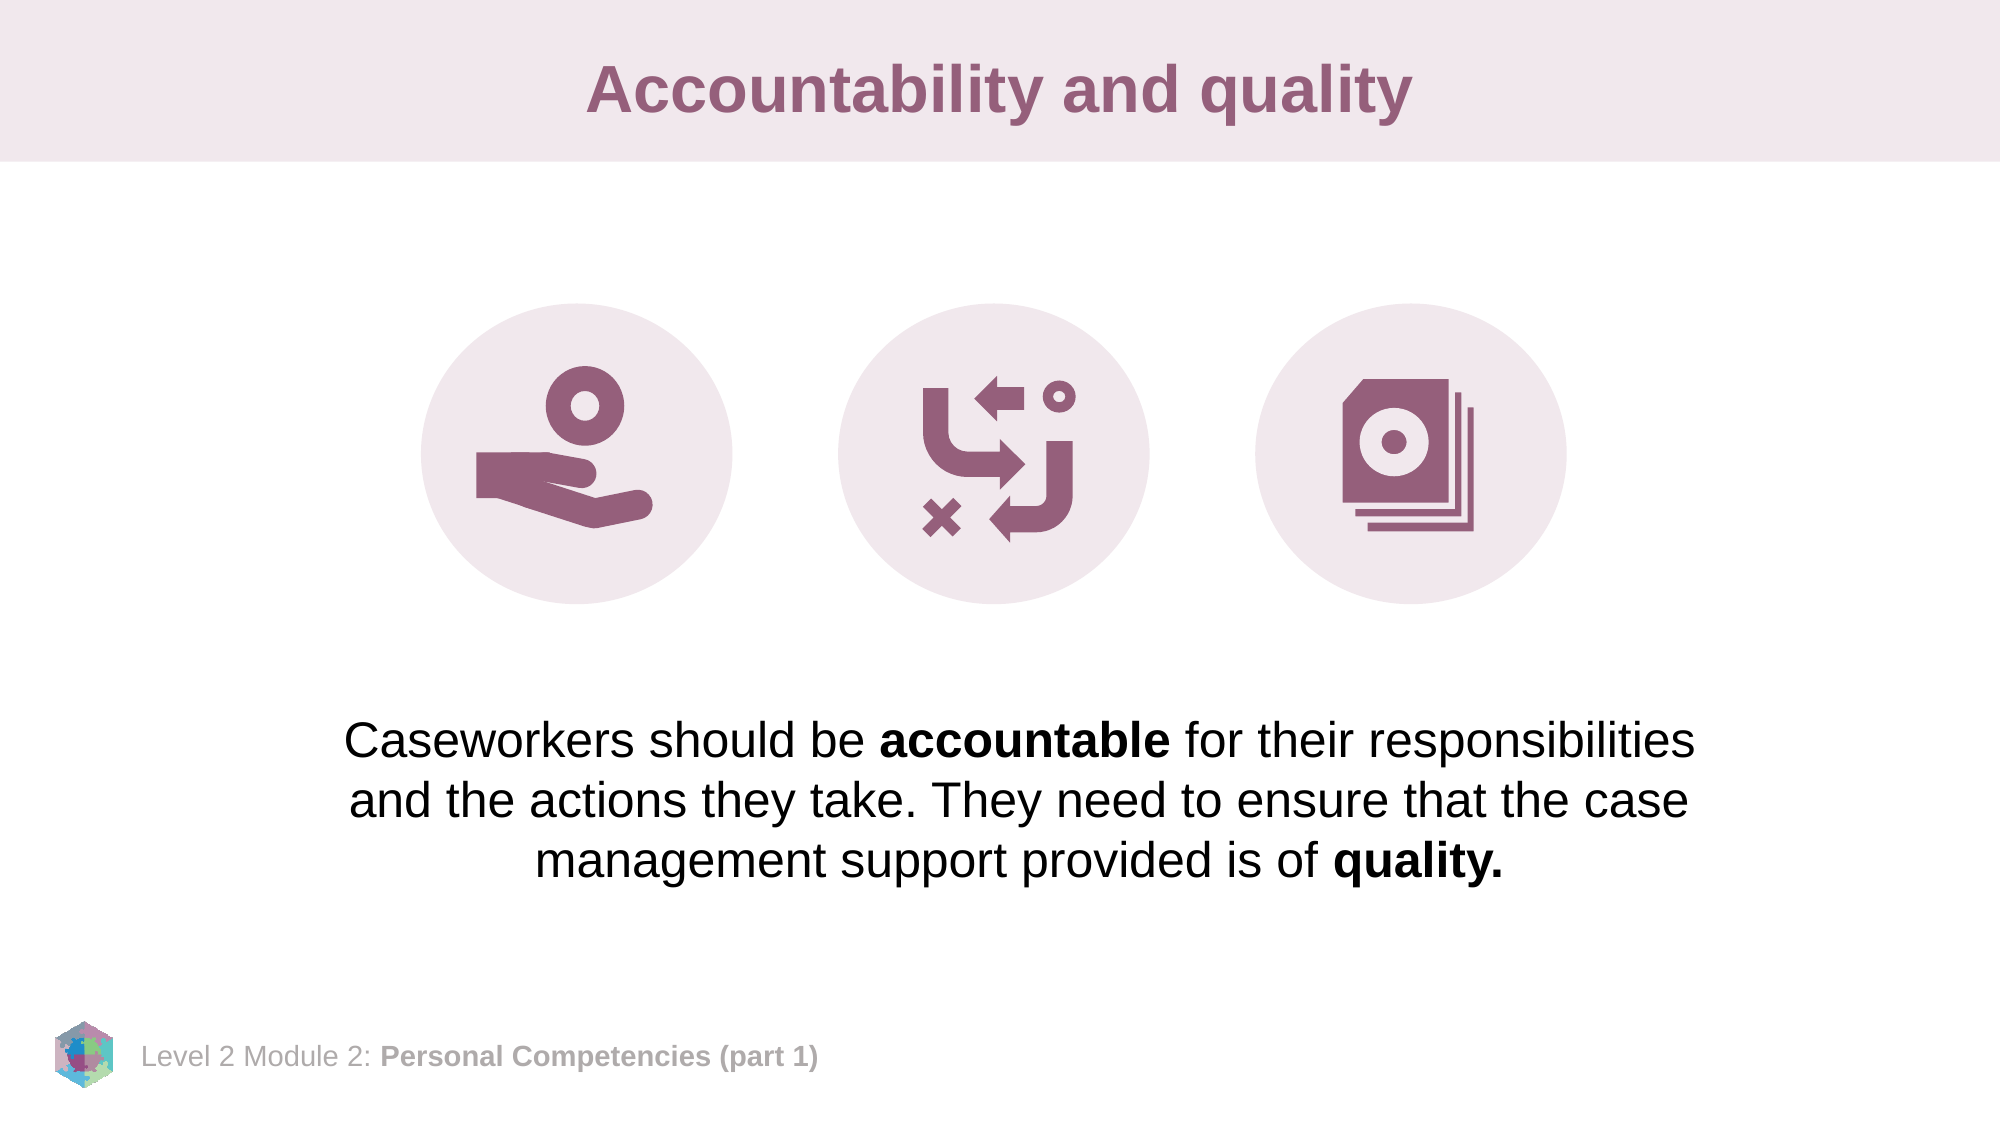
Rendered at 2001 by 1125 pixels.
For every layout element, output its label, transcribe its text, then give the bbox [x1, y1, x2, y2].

text_box Caseworkers should be accountable for their responsibilities and the actions they take. They need to ensure that the case management support provided is of quality. [317, 700, 1722, 895]
text_box [1254, 302, 1568, 606]
text_box [419, 302, 734, 606]
text_box [837, 302, 1151, 606]
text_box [911, 375, 1076, 546]
picture [55, 1021, 113, 1088]
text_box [476, 366, 654, 524]
title Accountability and quality [137, 19, 1863, 163]
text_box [1339, 375, 1477, 535]
